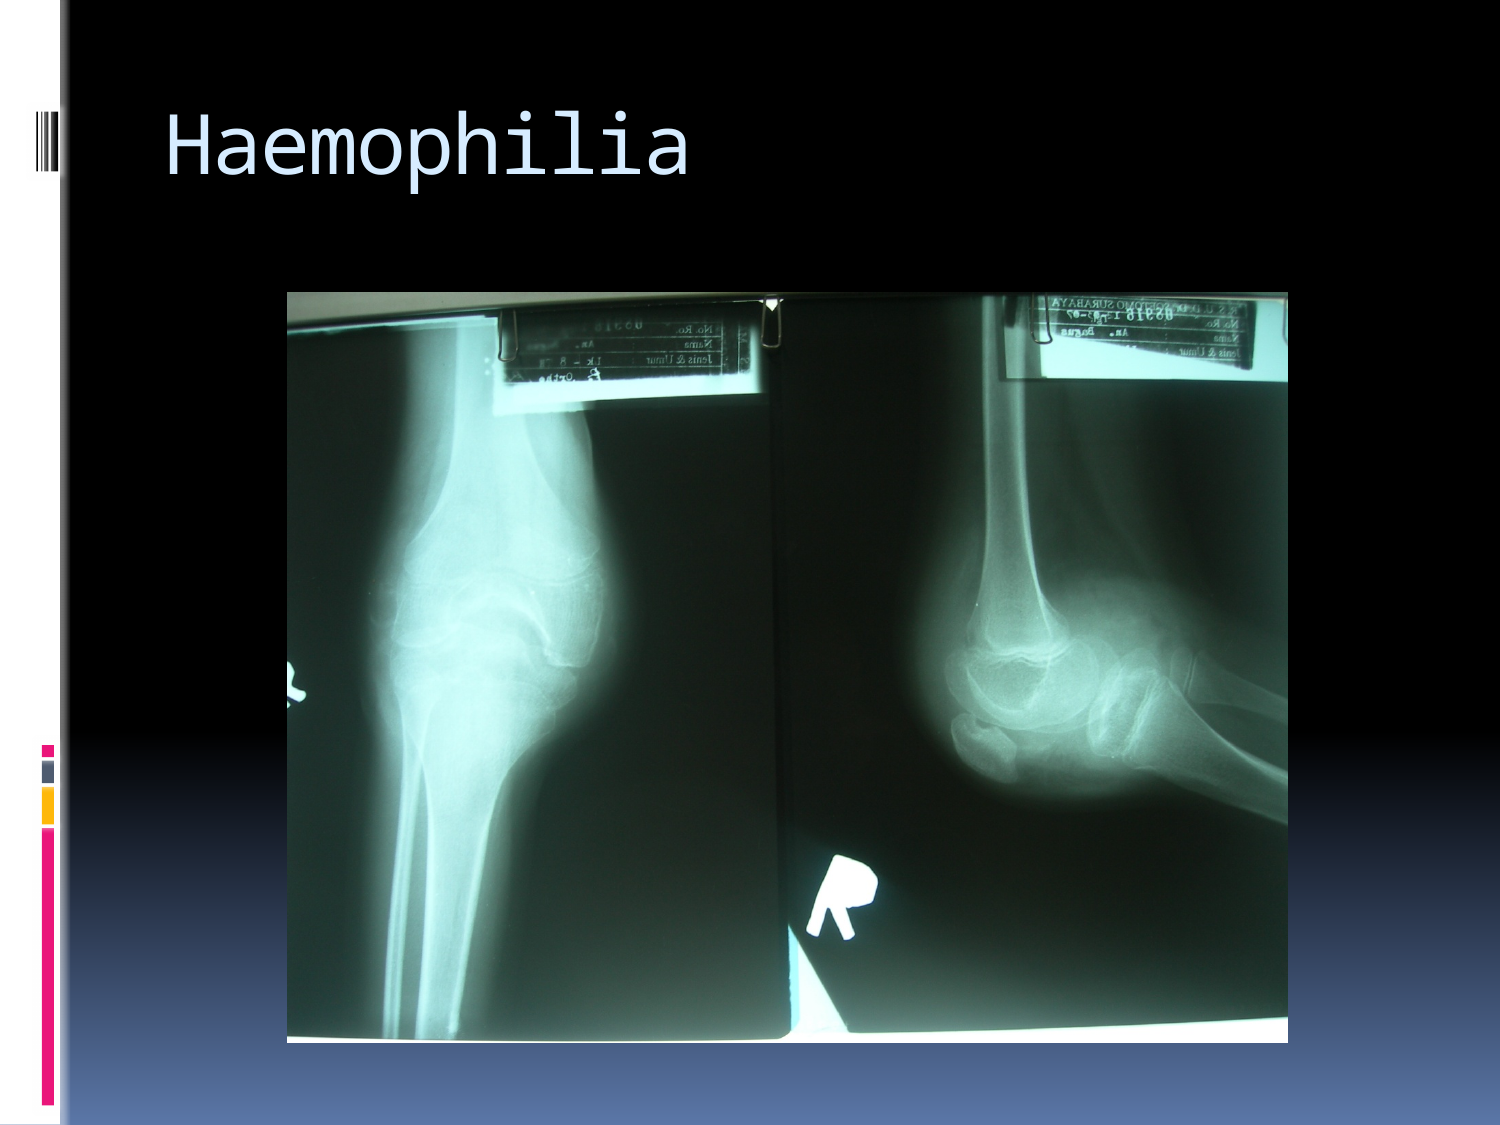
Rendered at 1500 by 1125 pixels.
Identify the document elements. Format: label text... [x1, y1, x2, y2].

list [286, 292, 1288, 1044]
title Haemophilia [150, 83, 1425, 234]
